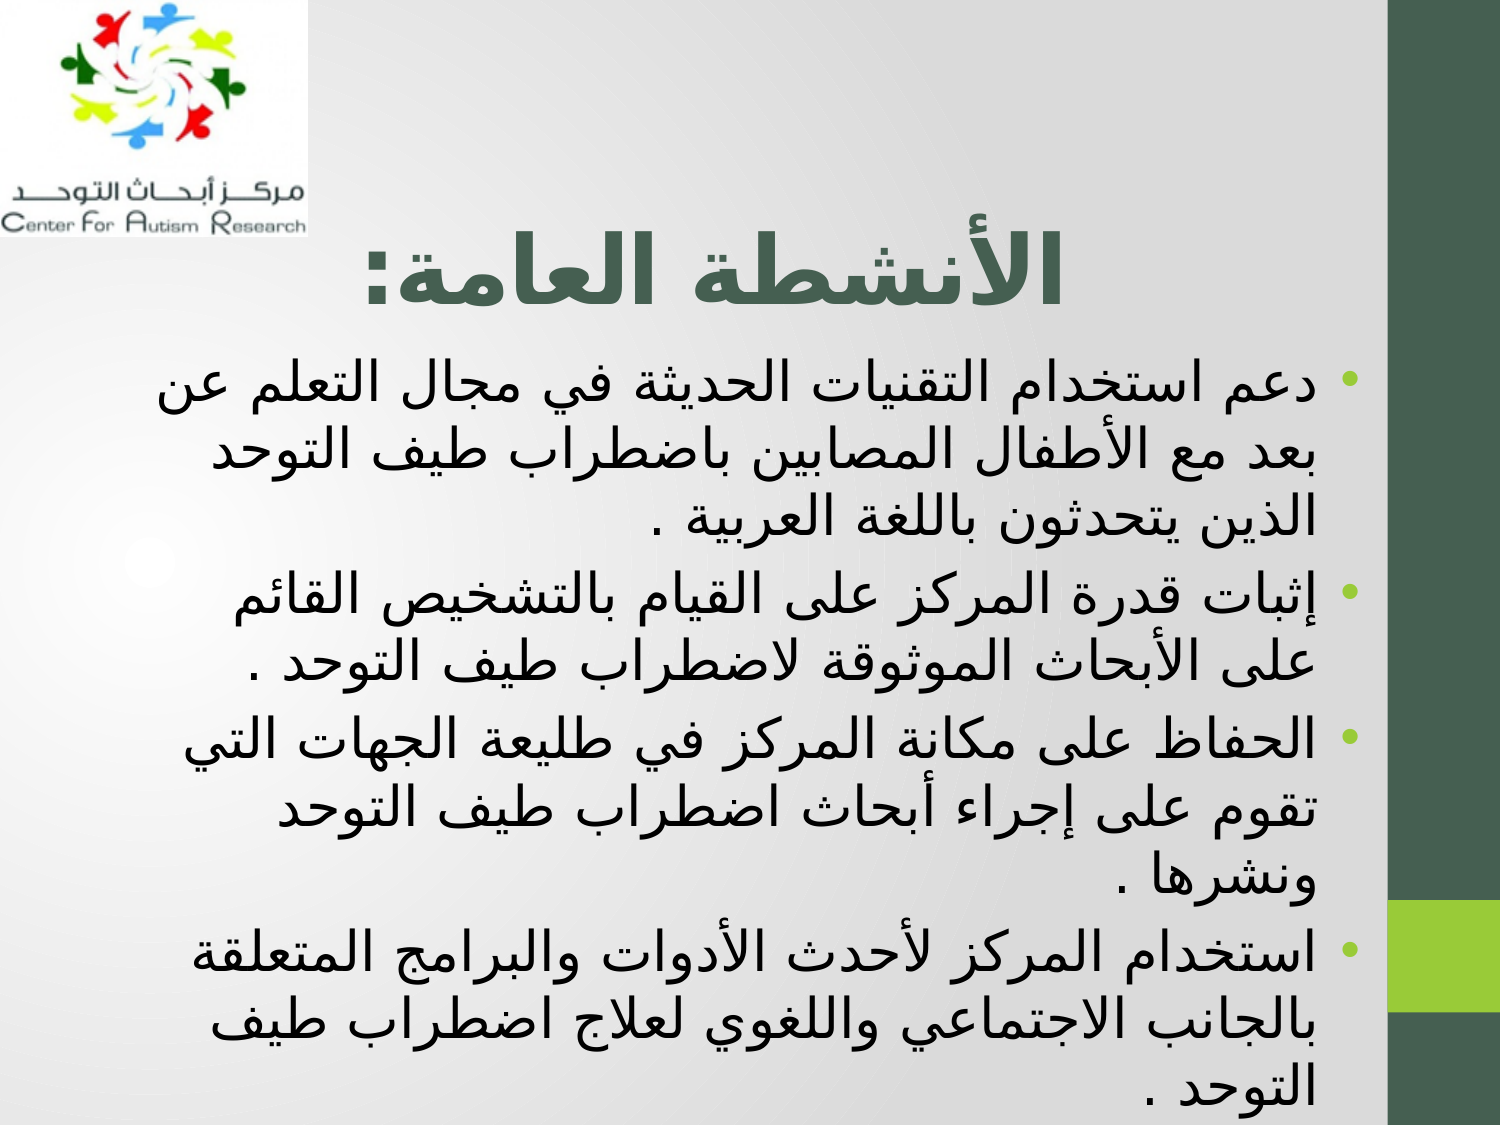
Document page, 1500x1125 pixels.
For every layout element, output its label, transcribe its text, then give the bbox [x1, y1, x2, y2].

list دعم استخدام التقنيات الحديثة في مجال التعلم عن بعد مع الأطفال المصابين باضطراب طيف التوحد الذين يتحدثون باللغة العربية . إثبات قدرة المركز على القيام بالتشخيص القائم على الأبحاث الموثوقة لاضطراب طيف التوحد . الحفاظ على مكانة المركز في طليعة الجهات التي تقوم على إجراء أبحاث اضطراب طيف التوحد ونشرها . استخدام المركز لأحدث الأدوات والبرامج المتعلقة بالجانب الاجتماعي واللغوي لعلاج اضطراب طيف التوحد . [123, 337, 1374, 1125]
picture [0, 0, 308, 237]
title الأنشطة العامة: [88, 172, 1339, 361]
